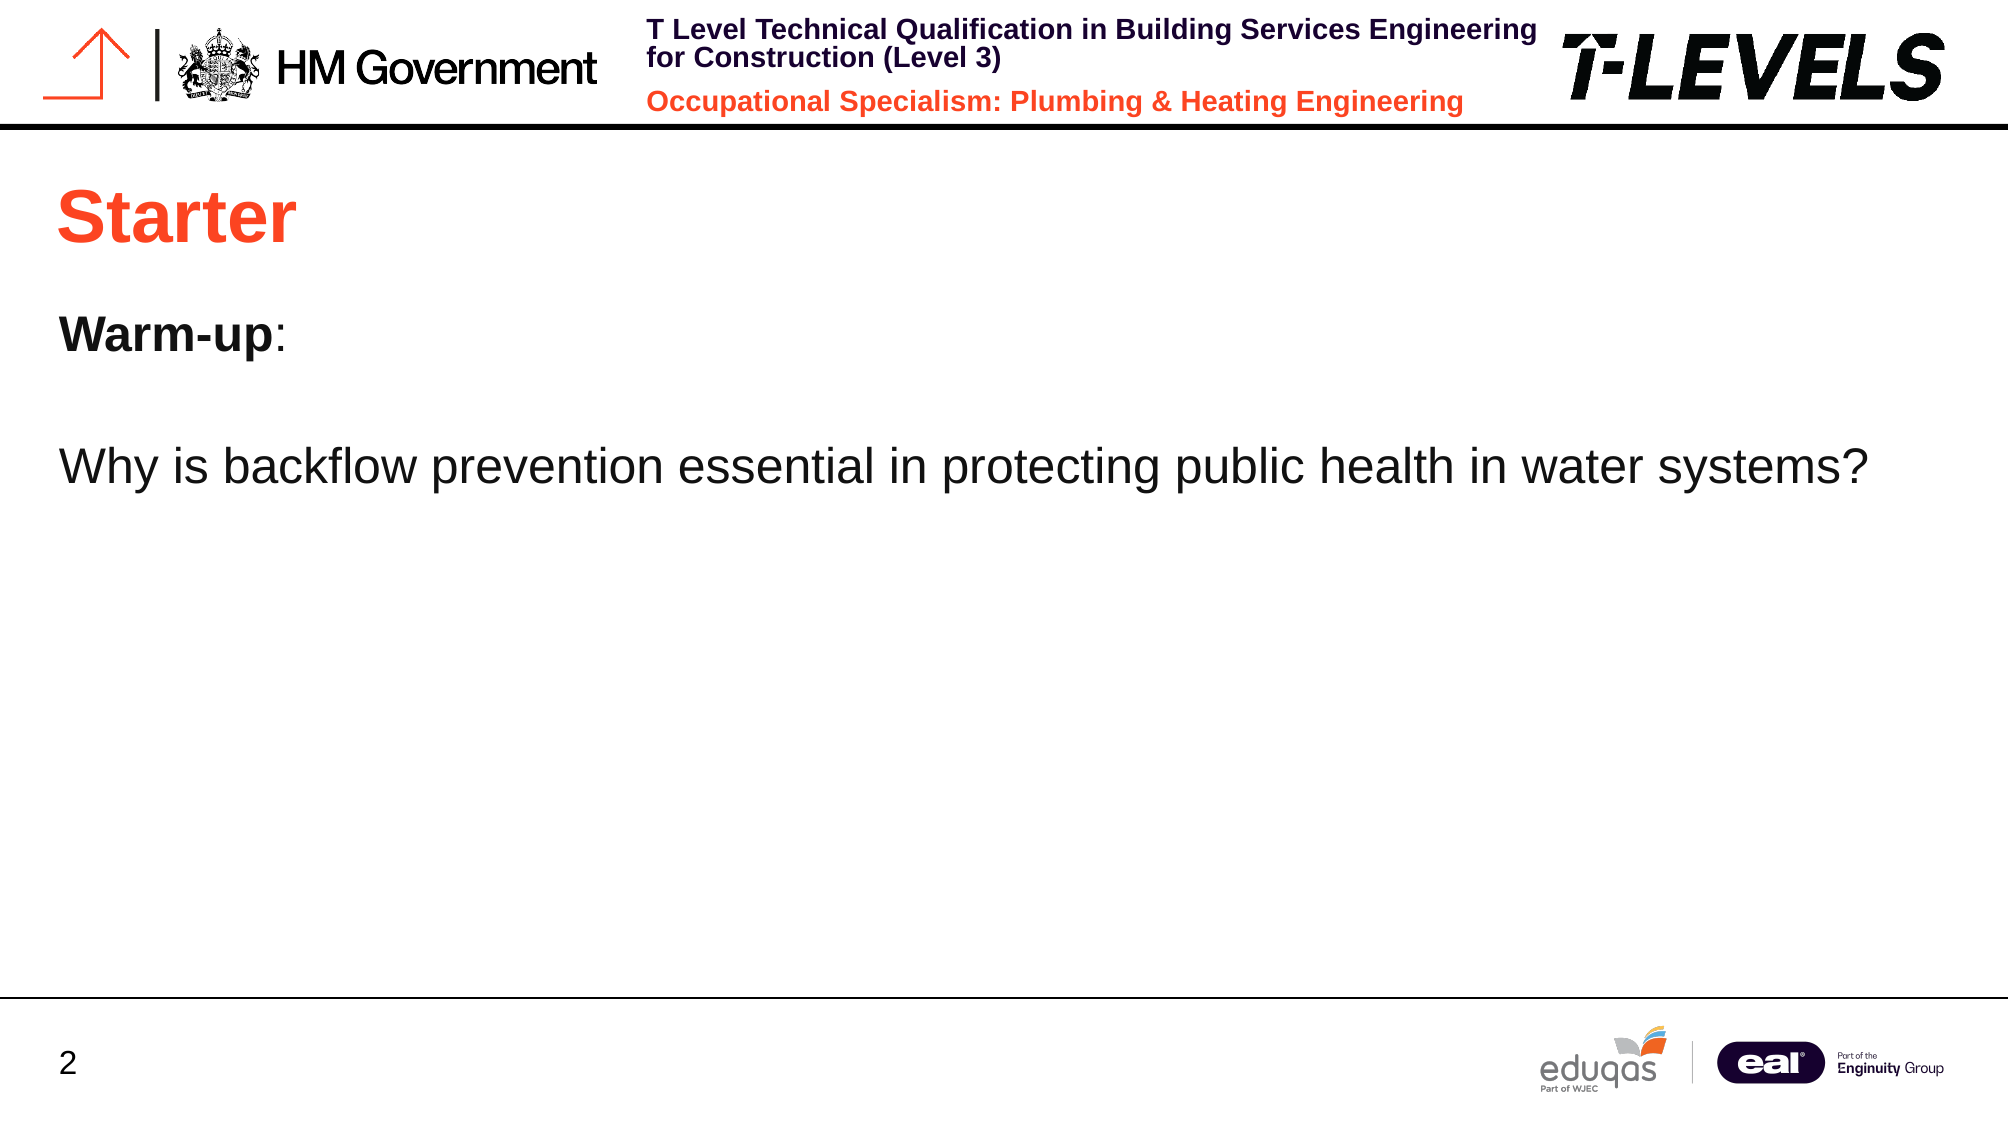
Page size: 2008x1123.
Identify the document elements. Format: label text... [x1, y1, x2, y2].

picture [1543, 25, 1964, 108]
title Starter [41, 111, 1949, 314]
picture [155, 28, 597, 102]
picture [38, 27, 136, 100]
list Warm-up: Why is backflow prevention essential in protecting public health in water systems? [59, 295, 1949, 975]
picture [1535, 1021, 1949, 1097]
